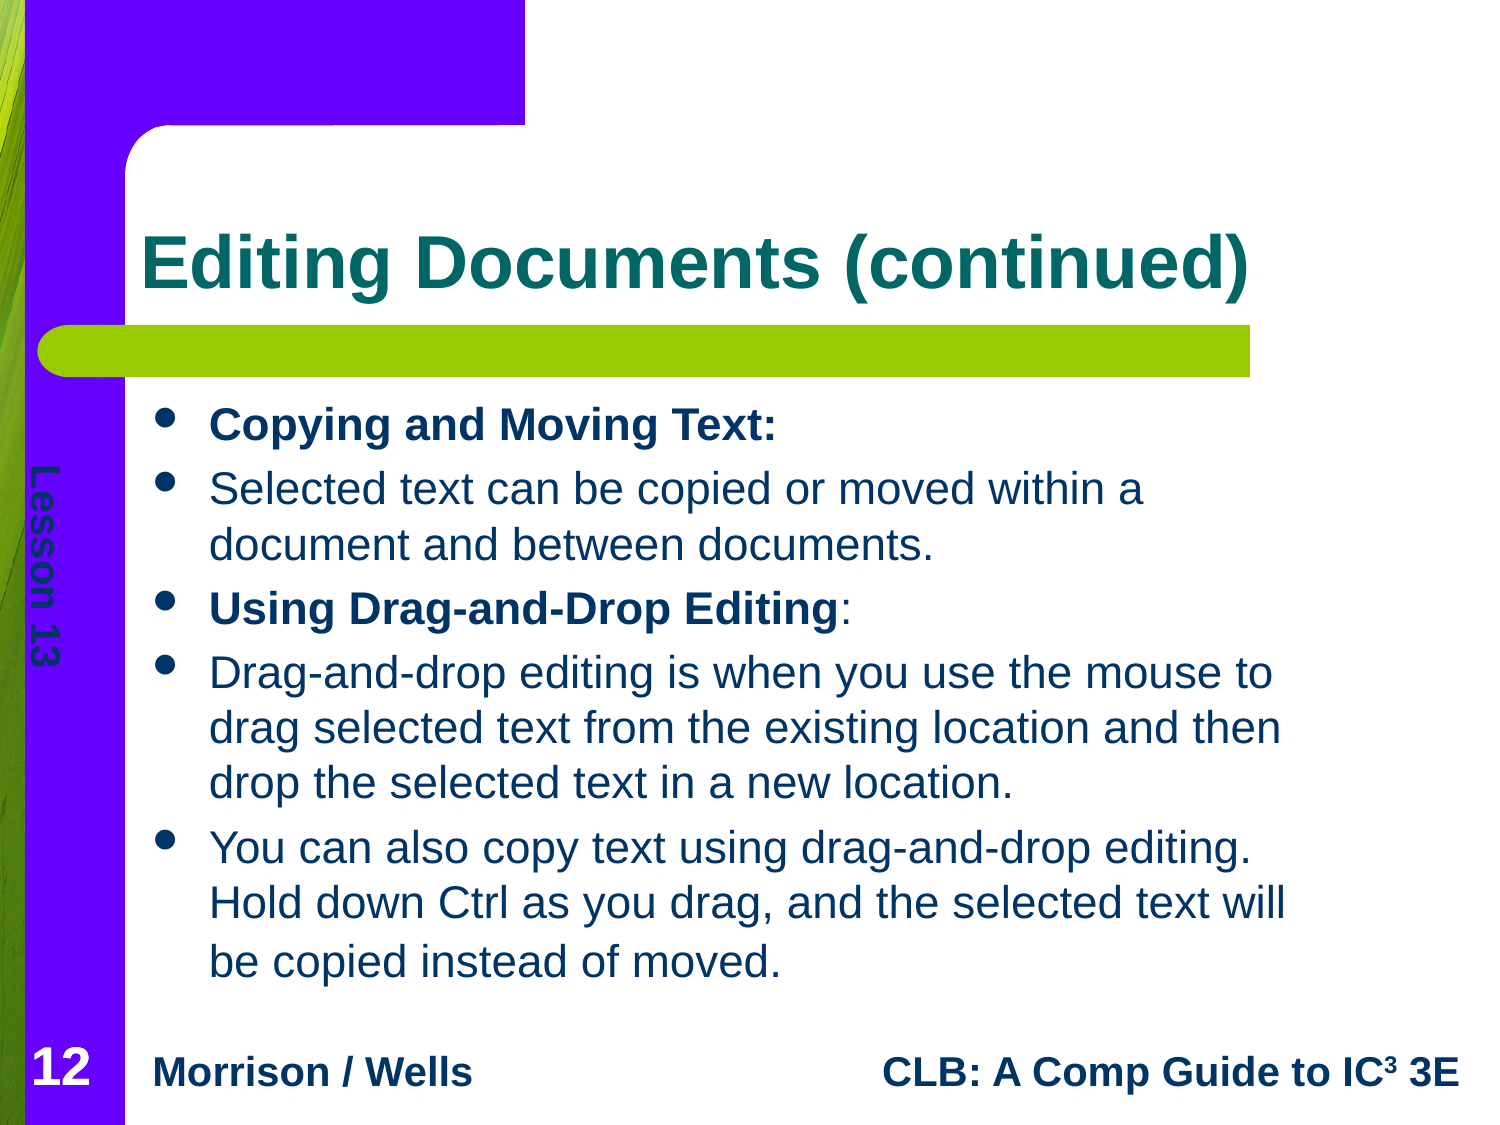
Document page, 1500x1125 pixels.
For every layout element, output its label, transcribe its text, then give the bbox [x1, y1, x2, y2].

picture [0, 0, 25, 1125]
title Editing Documents (continued) [124, 124, 1426, 313]
list Copying and Moving Text: Selected text can be copied or moved within a document and between documents. Using Drag-and-Drop Editing: Drag-and-drop editing is when you use the mouse to drag selected text from the existing location and then drop the selected text in a new location. You can also copy text using drag-and-drop editing. Hold down Ctrl as you drag, and the selected text will be copied instead of moved. [137, 387, 1326, 1013]
text_box 12 [13, 1023, 111, 1105]
